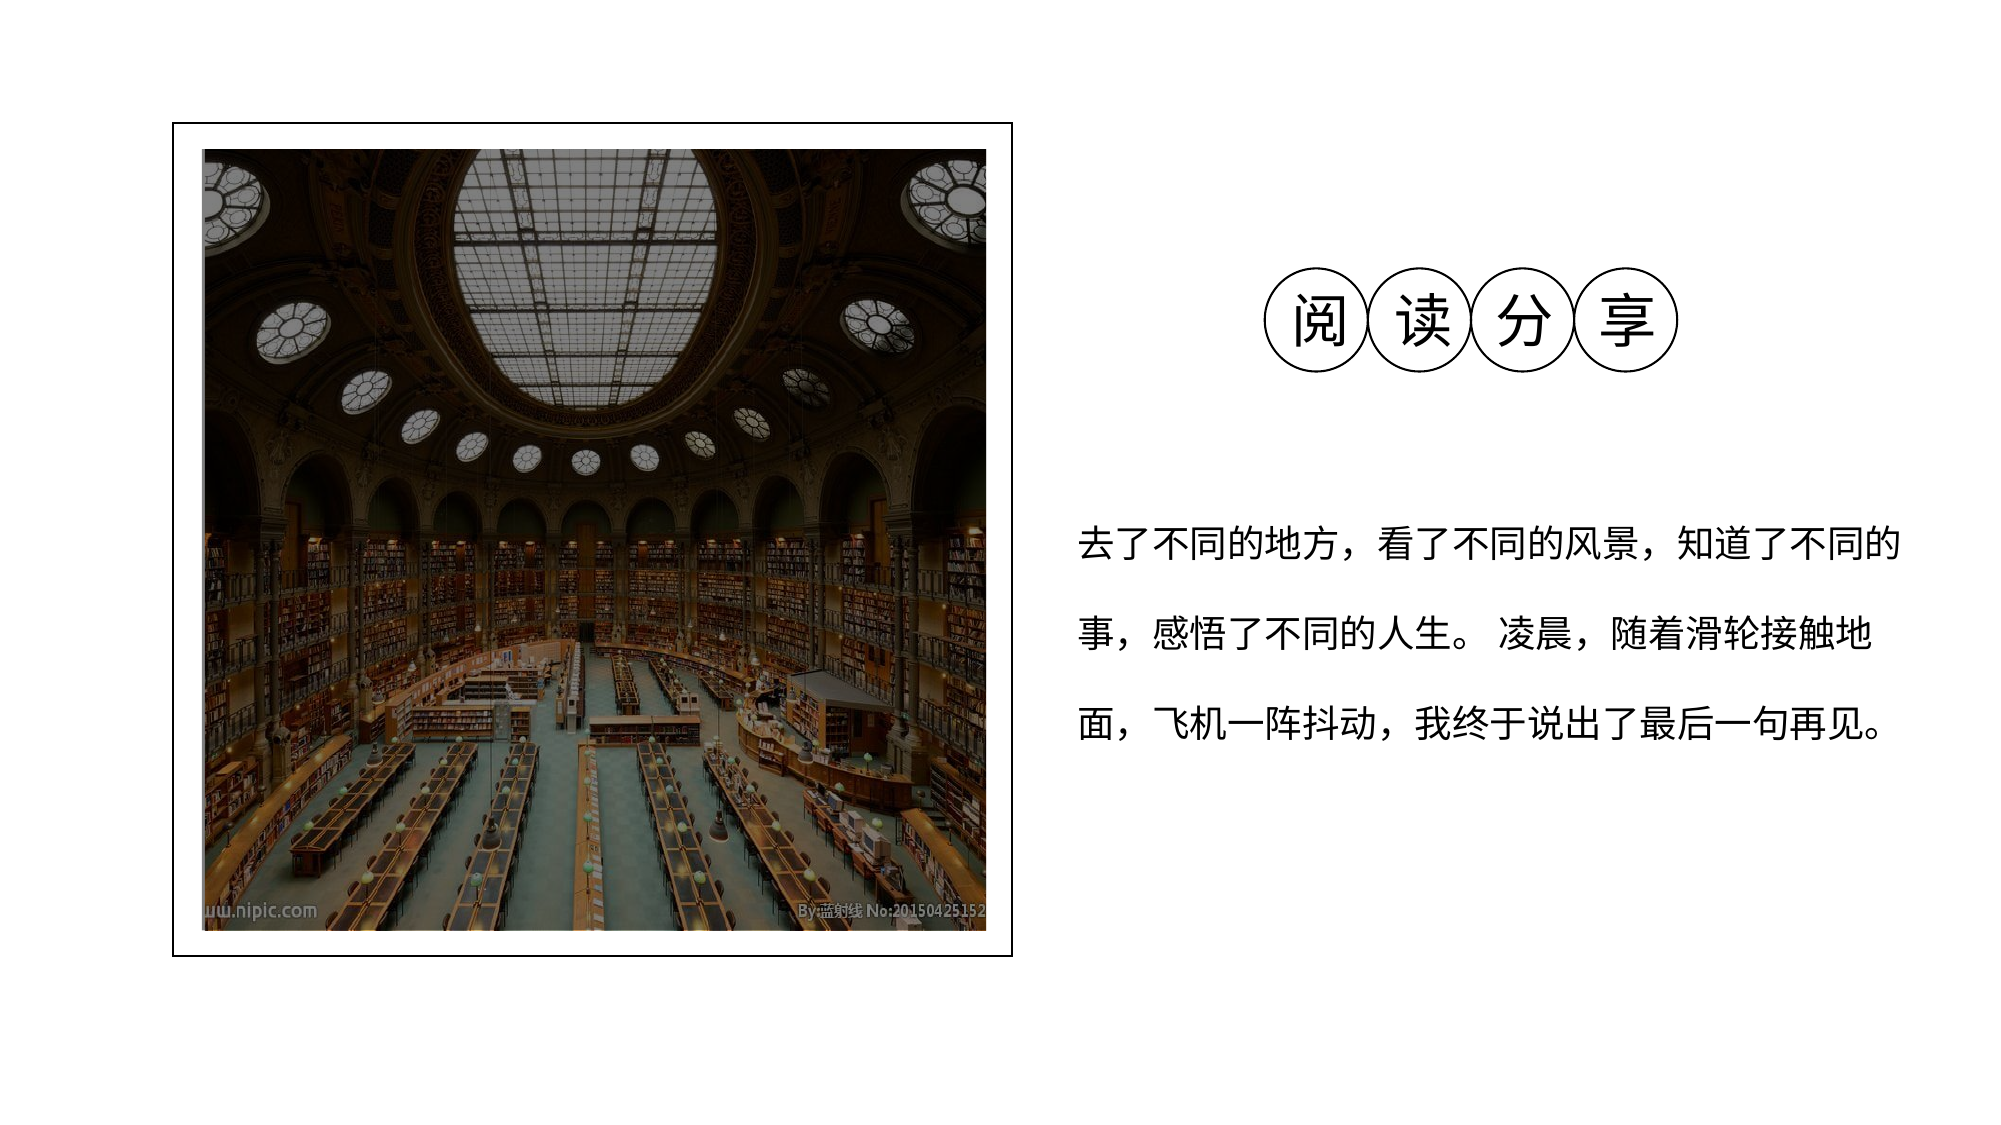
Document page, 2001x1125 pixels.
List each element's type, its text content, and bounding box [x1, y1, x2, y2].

text_box [201, 148, 987, 931]
text_box 去了不同的地方，看了不同的风景，知道了不同的事，感悟了不同的人生。 凌晨，随着滑轮接触地面，飞机一阵抖动，我终于说出了最后一句再见。 [1062, 467, 1922, 752]
text_box [172, 122, 1013, 957]
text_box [1264, 268, 1678, 372]
